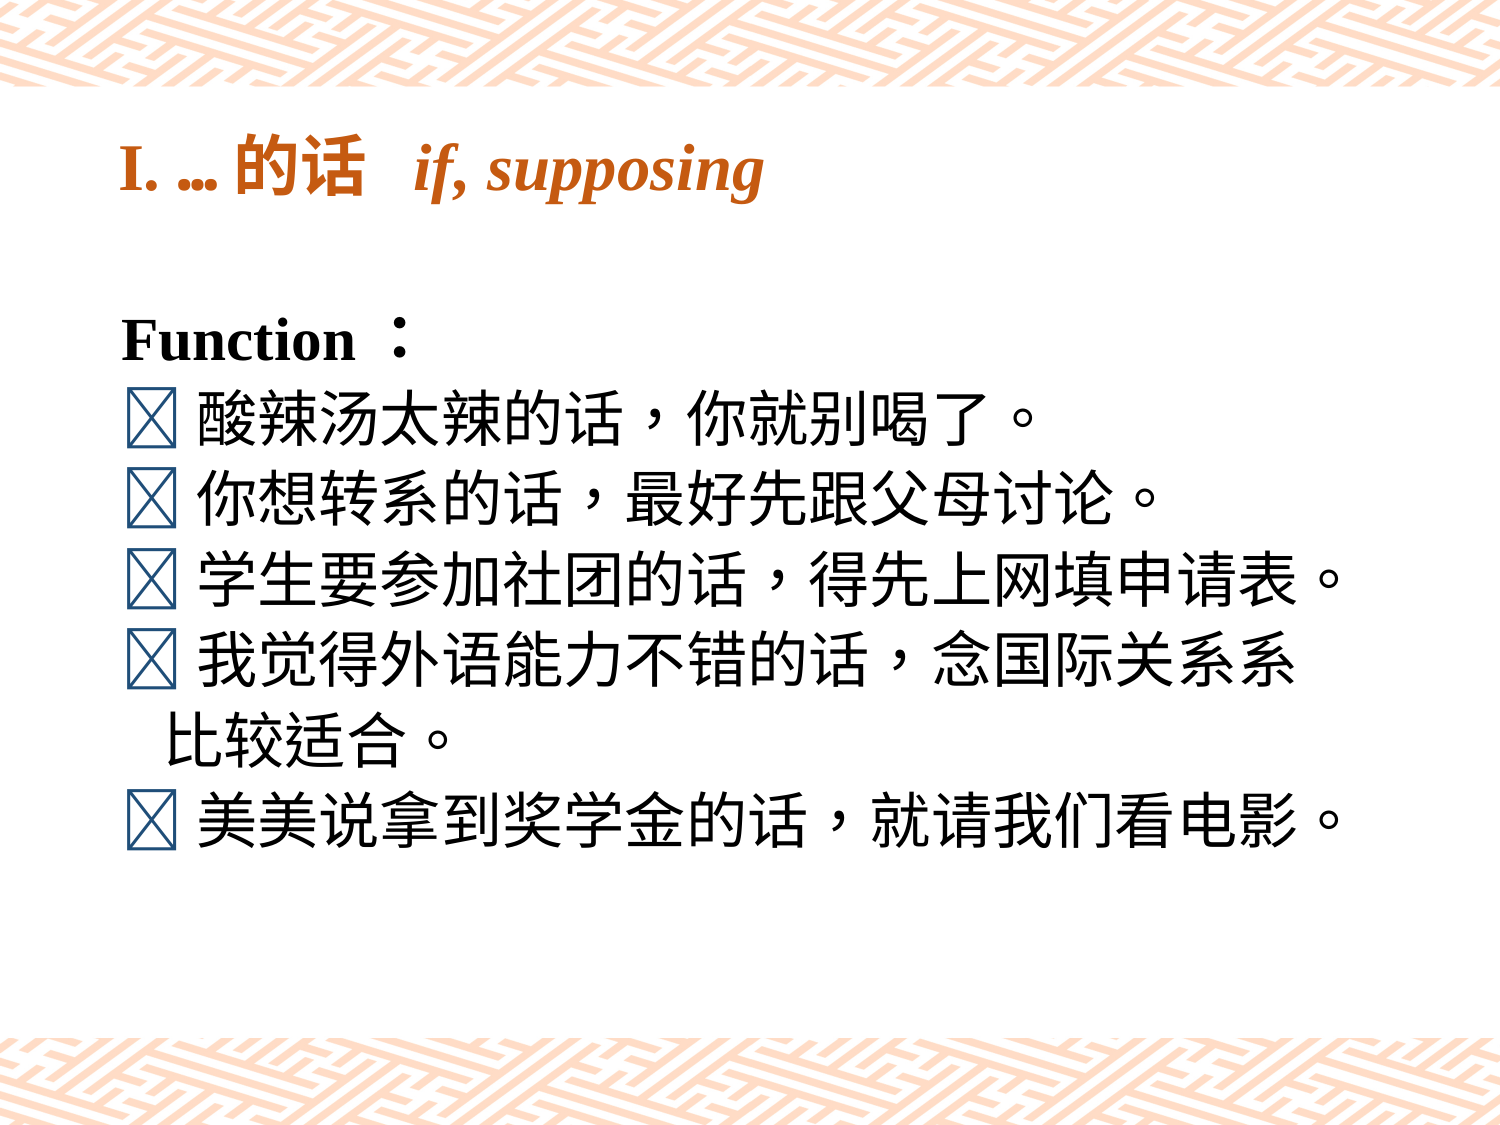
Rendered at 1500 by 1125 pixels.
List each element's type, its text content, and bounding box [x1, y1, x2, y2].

picture [0, 0, 1500, 1125]
list Function： 酸辣汤太辣的话，你就别喝了。 你想转系的话，最好先跟父母讨论。 学生要参加社团的话，得先上网填申请表。 我觉得外语能力不错的话，念国际关系系 比较适合。 美美说拿到奖学金的话，就请我们看电影。 [106, 299, 1401, 1014]
title I. …的话 if, supposing [103, 59, 1397, 278]
